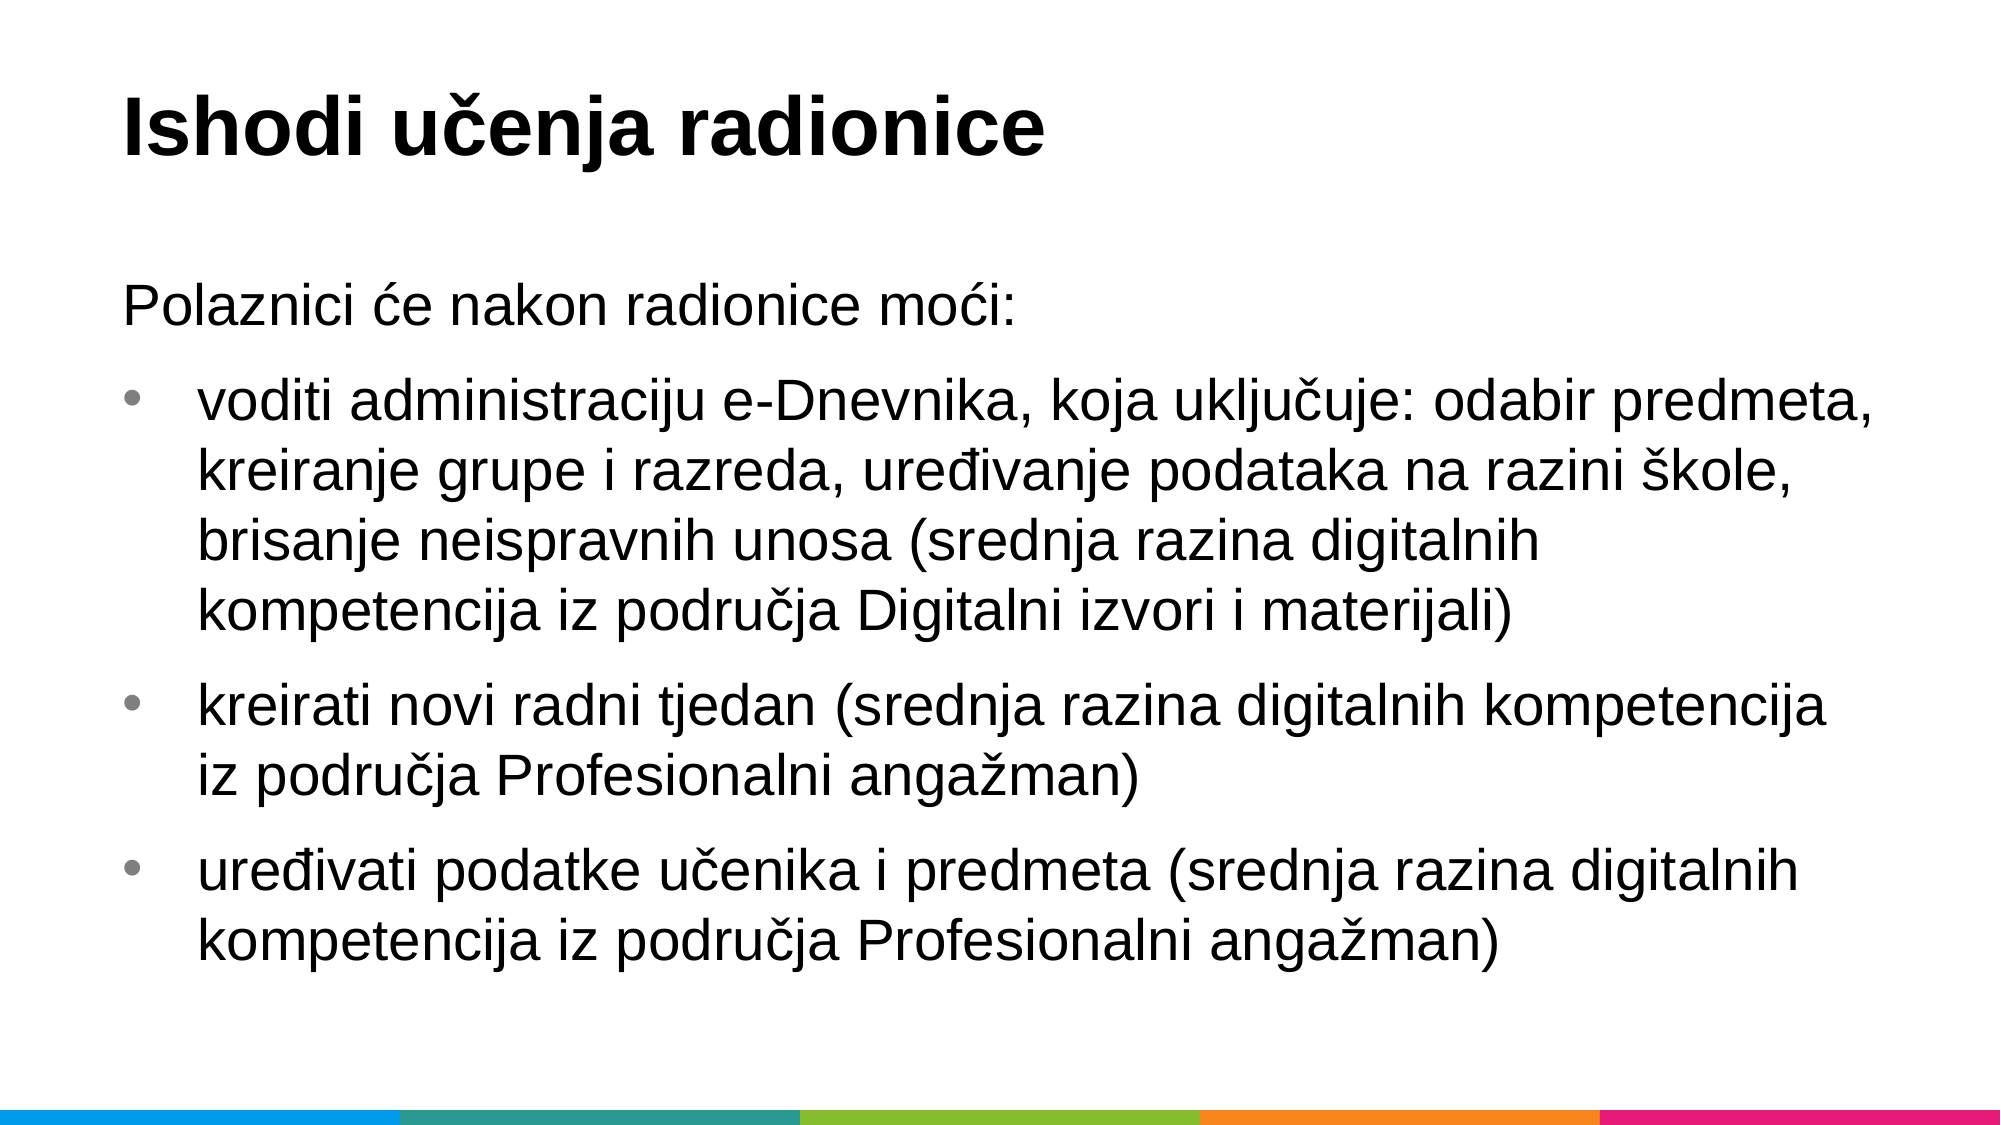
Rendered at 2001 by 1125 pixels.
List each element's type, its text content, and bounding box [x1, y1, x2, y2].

text_box Ishodi učenja radionice Polaznici će nakon radionice moći: voditi administraciju e-Dnevnika, koja uključuje: odabir predmeta, kreiranje grupe i razreda, uređivanje podataka na razini škole, brisanje neispravnih unosa (srednja razina digitalnih kompetencija iz područja Digitalni izvori i materijali) kreirati novi radni tjedan (srednja razina digitalnih kompetencija iz područja Profesionalni angažman) uređivati podatke učenika i predmeta (srednja razina digitalnih kompetencija iz područja Profesionalni angažman) [107, 95, 1898, 1029]
